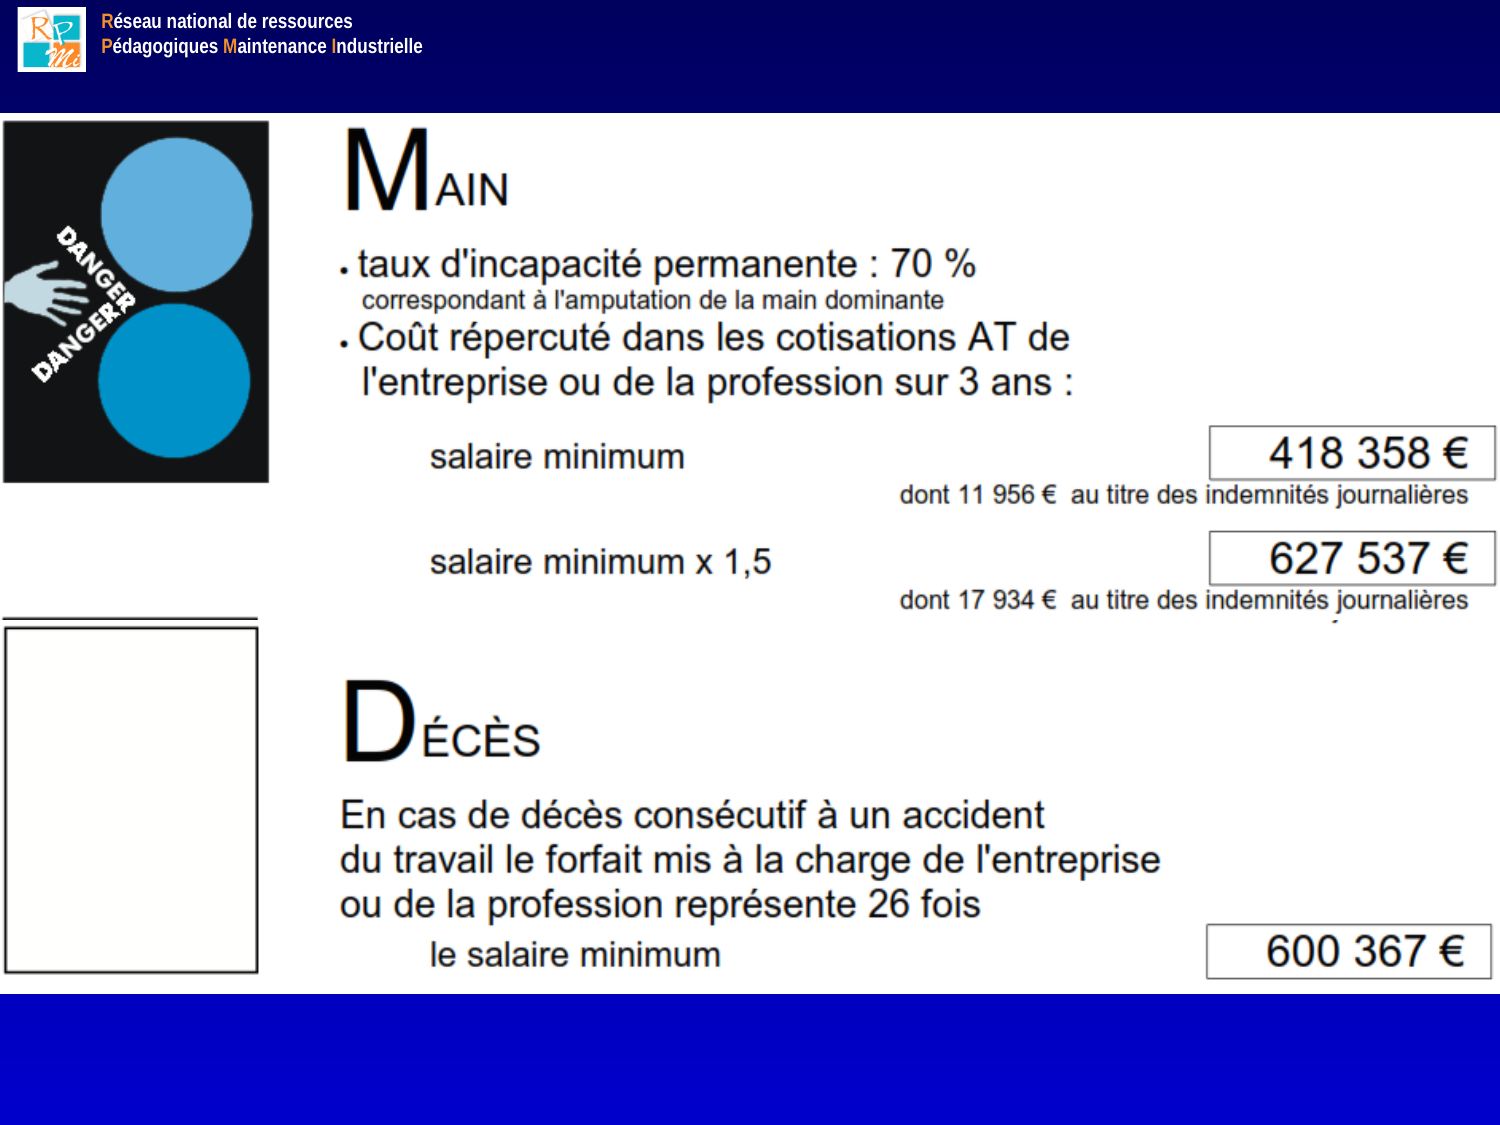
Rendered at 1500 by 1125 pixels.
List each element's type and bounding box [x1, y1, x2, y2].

picture [0, 113, 1500, 994]
picture [17, 7, 86, 72]
